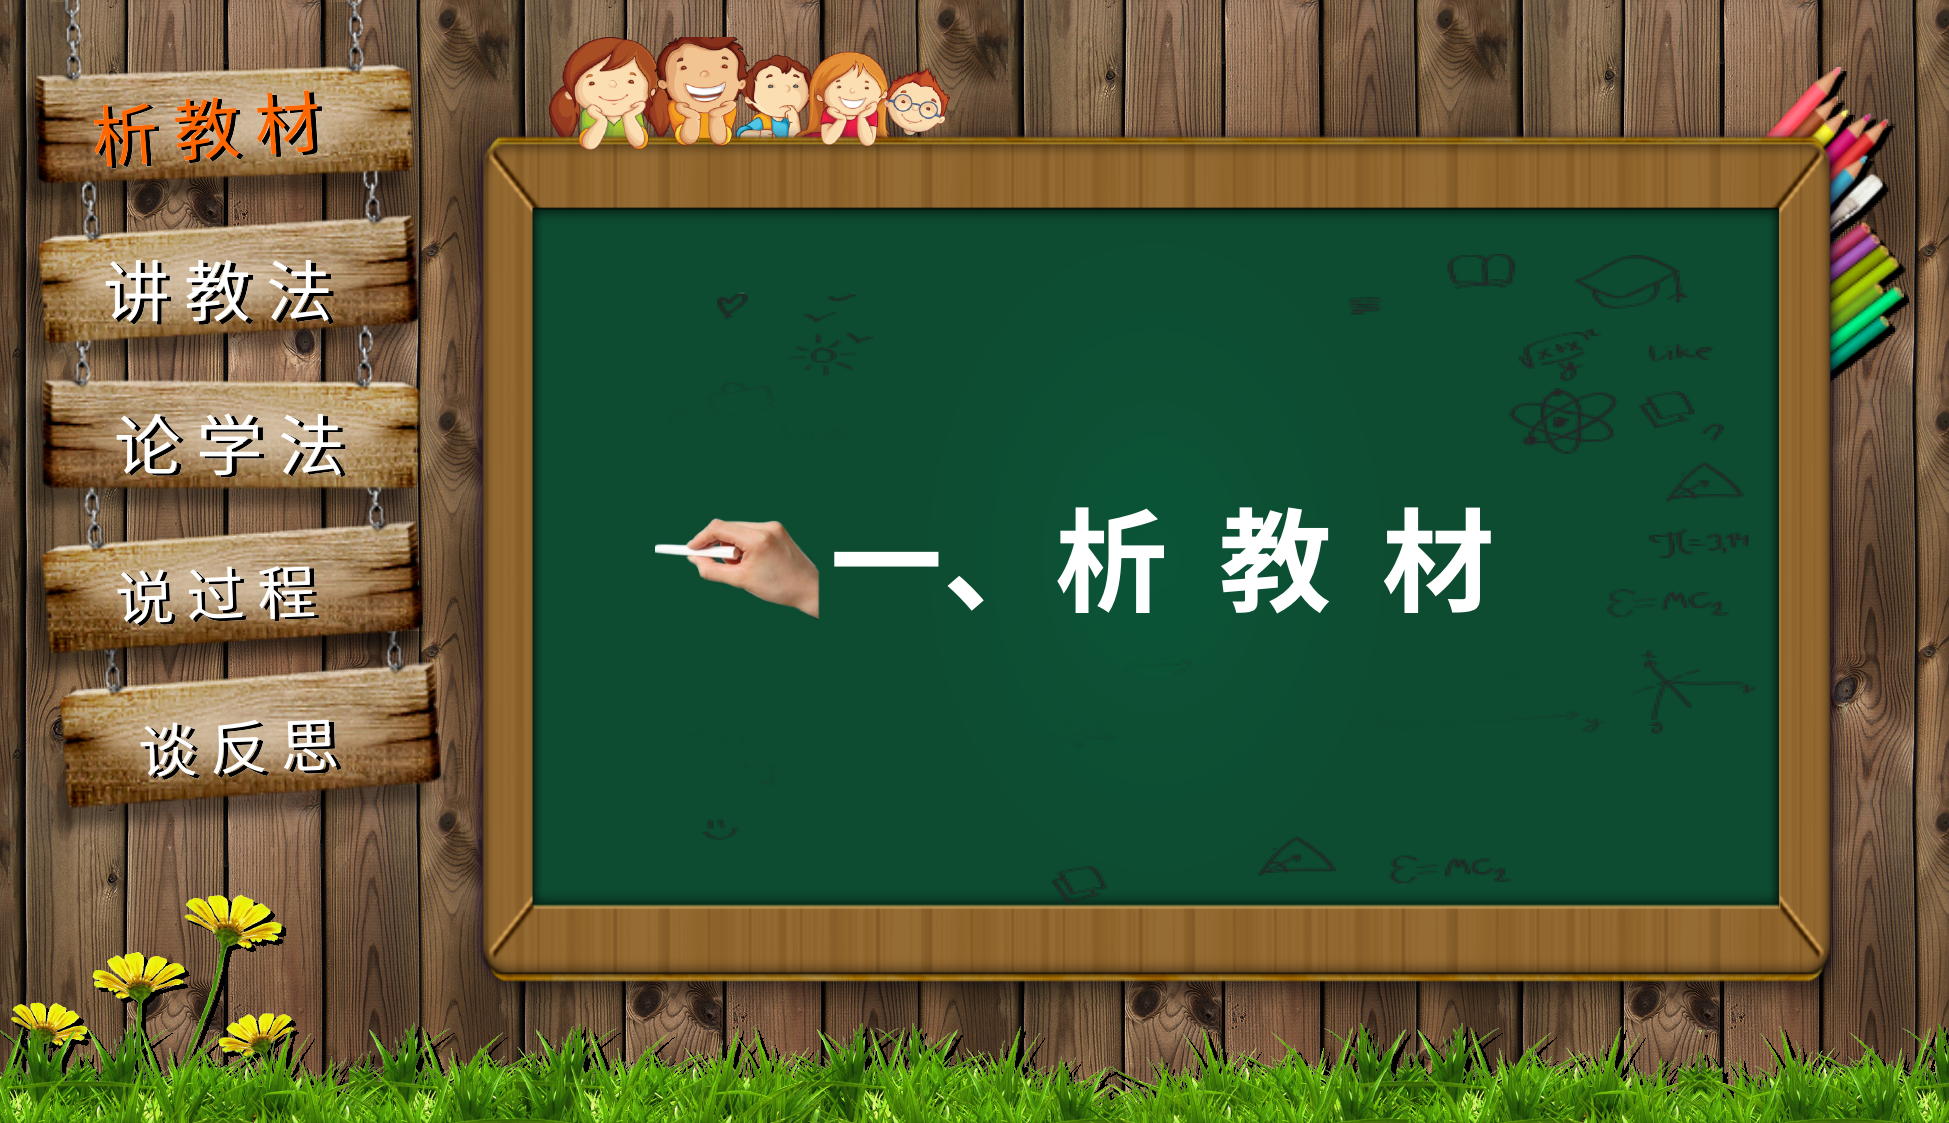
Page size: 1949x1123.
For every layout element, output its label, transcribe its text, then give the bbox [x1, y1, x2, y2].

text_box 一、析 教 材 [738, 483, 1613, 634]
picture [0, 0, 1949, 1123]
text_box 析 教 材 [73, 65, 411, 184]
